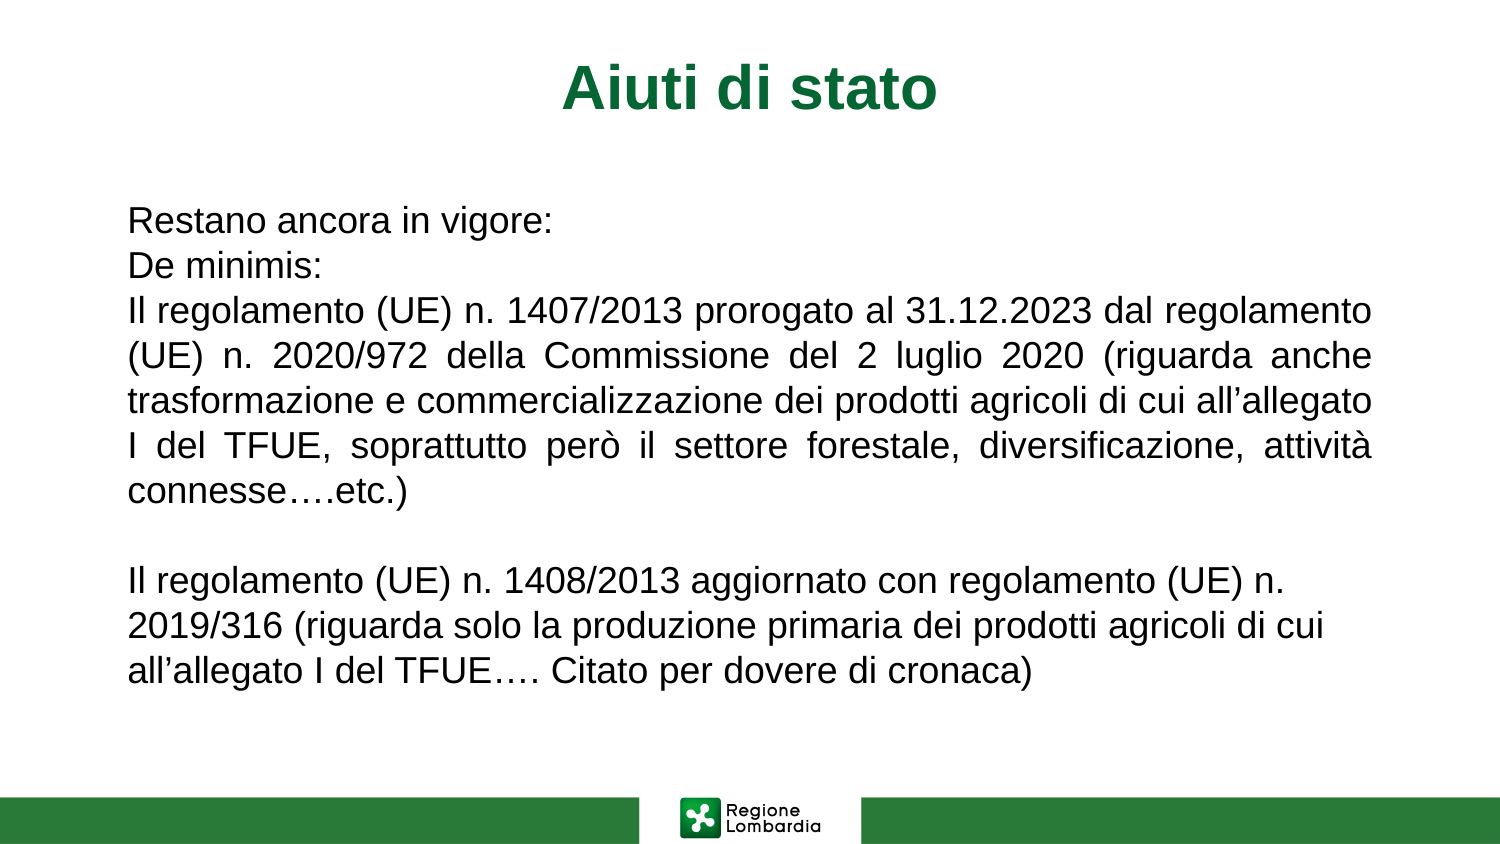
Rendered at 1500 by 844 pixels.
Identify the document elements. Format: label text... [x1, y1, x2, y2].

picture [0, 0, 1500, 844]
subtitle Restano ancora in vigore: De minimis: Il regolamento (UE) n. 1407/2013 prorogato al 31.12.2023 dal regolamento (UE) n. 2020/972 della Commissione del 2 luglio 2020 (riguarda anche trasformazione e commercializzazione dei prodotti agricoli di cui all’allegato I del TFUE, soprattutto però il settore forestale, diversificazione, attività connesse….etc.) Il regolamento (UE) n. 1408/2013 aggiornato con regolamento (UE) n. 2019/316 (riguarda solo la produzione primaria dei prodotti agricoli di cui all’allegato I del TFUE…. Citato per dovere di cronaca) [112, 188, 1388, 732]
title Aiuti di stato [112, 30, 1388, 139]
